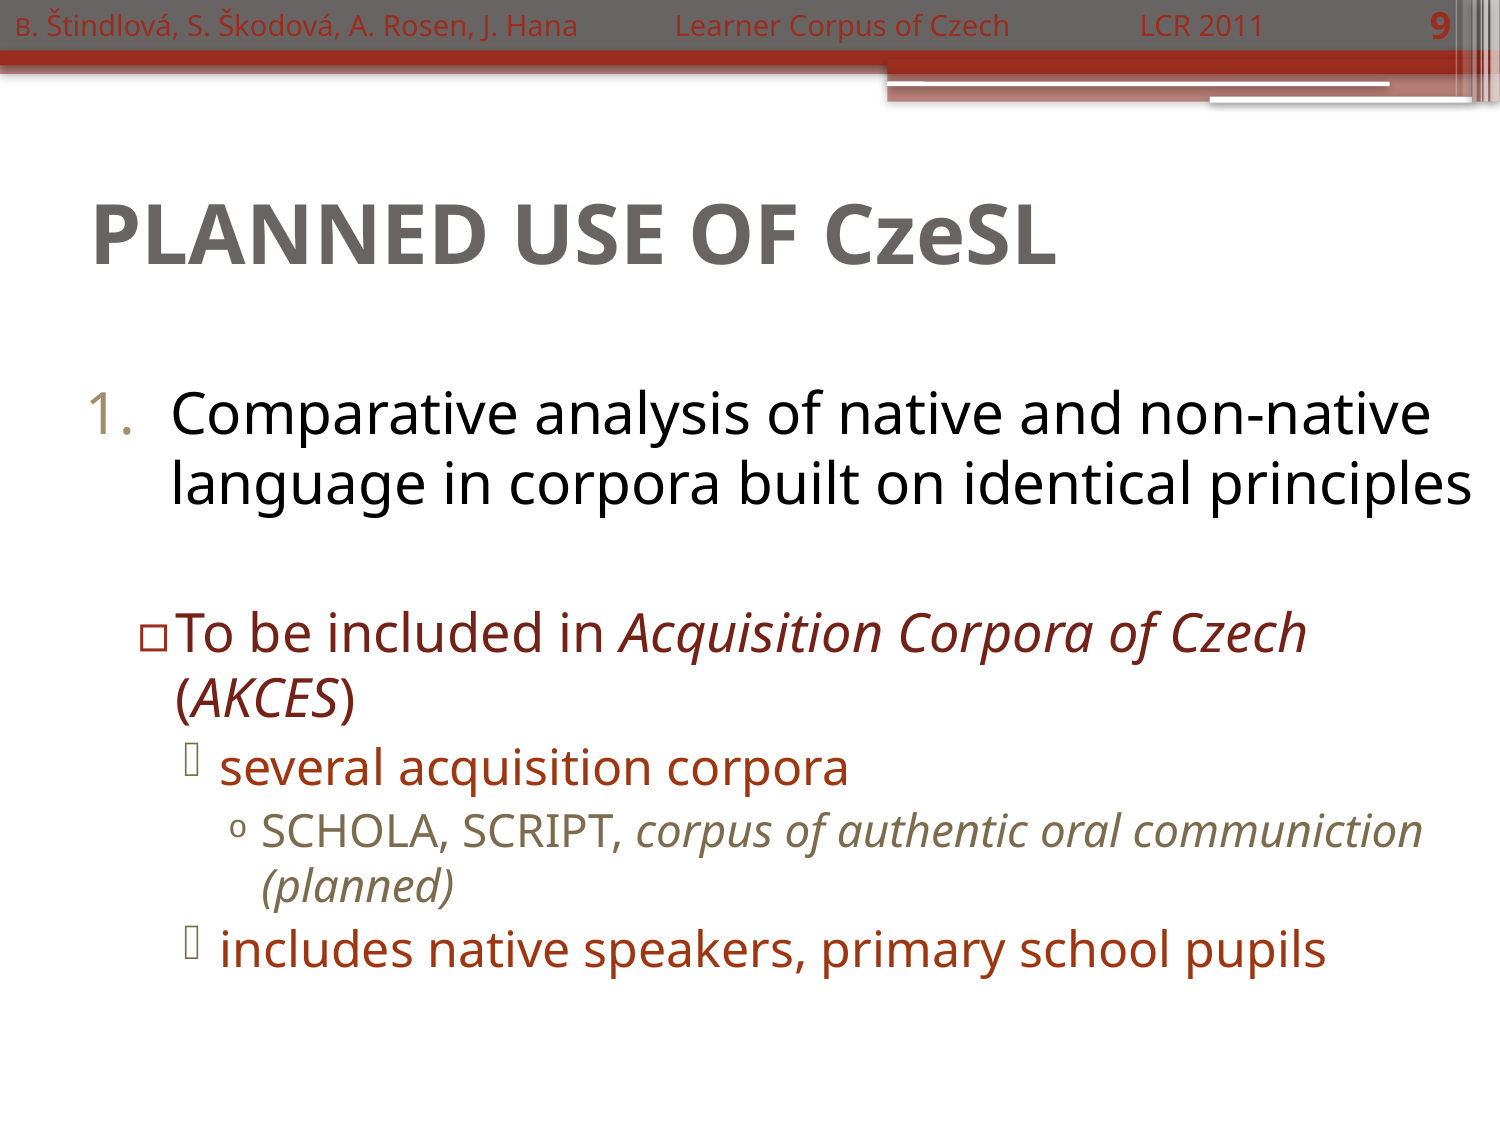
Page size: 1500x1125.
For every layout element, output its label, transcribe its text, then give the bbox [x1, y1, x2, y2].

slide_number 9 [1341, 0, 1466, 61]
title PLANNED USE OF CzeSL [75, 149, 1425, 315]
text_box B. Štindlová, S. Škodová, A. Rosen, J. Hana Learner Corpus of Czech LCR 2011 [0, 0, 1341, 75]
list Comparative analysis of native and non-native language in corpora built on identical principles To be included in Acquisition Corpora of Czech (AKCES) several acquisition corpora SCHOLA, SCRIPT, corpus of authentic oral communiction (planned) includes native speakers, primary school pupils [53, 368, 1500, 1079]
